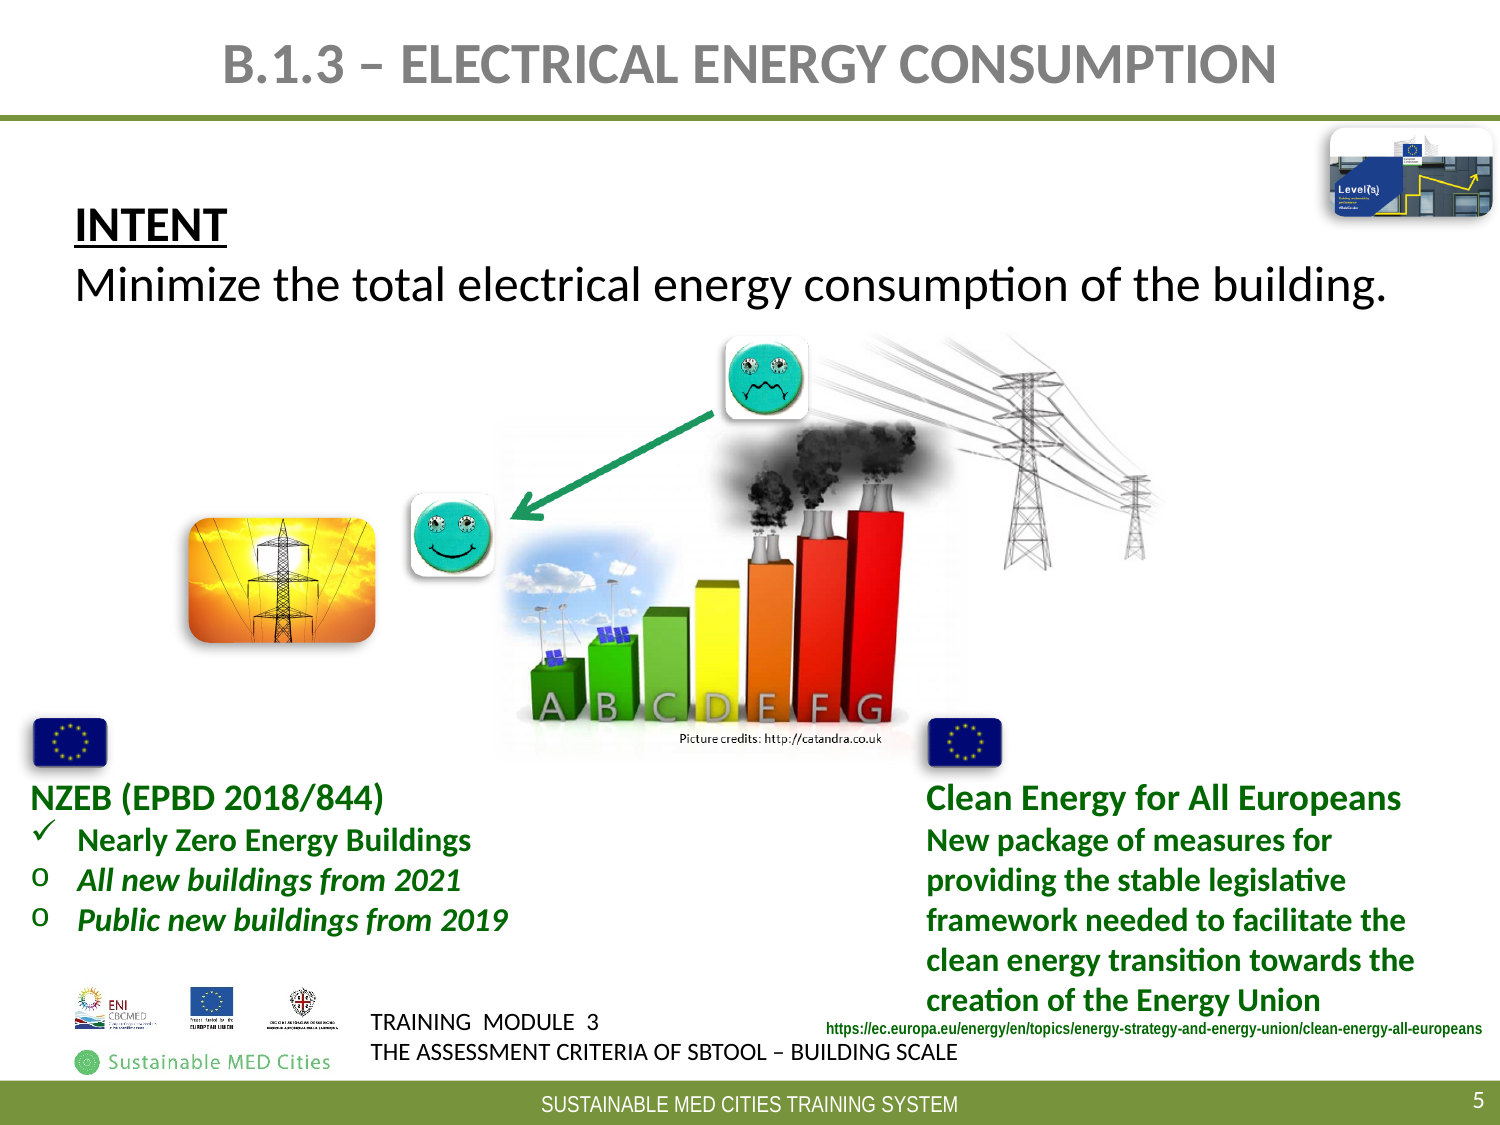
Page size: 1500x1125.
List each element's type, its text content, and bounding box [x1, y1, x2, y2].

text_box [188, 325, 1168, 769]
list INTENT Minimize the total electrical energy consumption of the building. [59, 184, 1441, 412]
text_box Clean Energy for All Europeans New package of measures for providing the stable legislative framework needed to facilitate the clean energy transition towards the creation of the Energy Union [911, 765, 1470, 1010]
text_box NZEB (EPBD 2018/844) Nearly Zero Energy Buildings All new buildings from 2021 Public new buildings from 2019 [15, 765, 628, 986]
title B.1.3 – ELECTRICAL ENERGY CONSUMPTION [0, 0, 1500, 121]
picture [927, 717, 1003, 769]
picture [1329, 127, 1493, 217]
picture [62, 986, 356, 1080]
text_box https://ec.europa.eu/energy/en/topics/energy-strategy-and-energy-union/clean-energy-all-europeans [811, 1010, 1500, 1046]
slide_number 5 [1149, 1076, 1500, 1125]
picture [32, 717, 108, 769]
